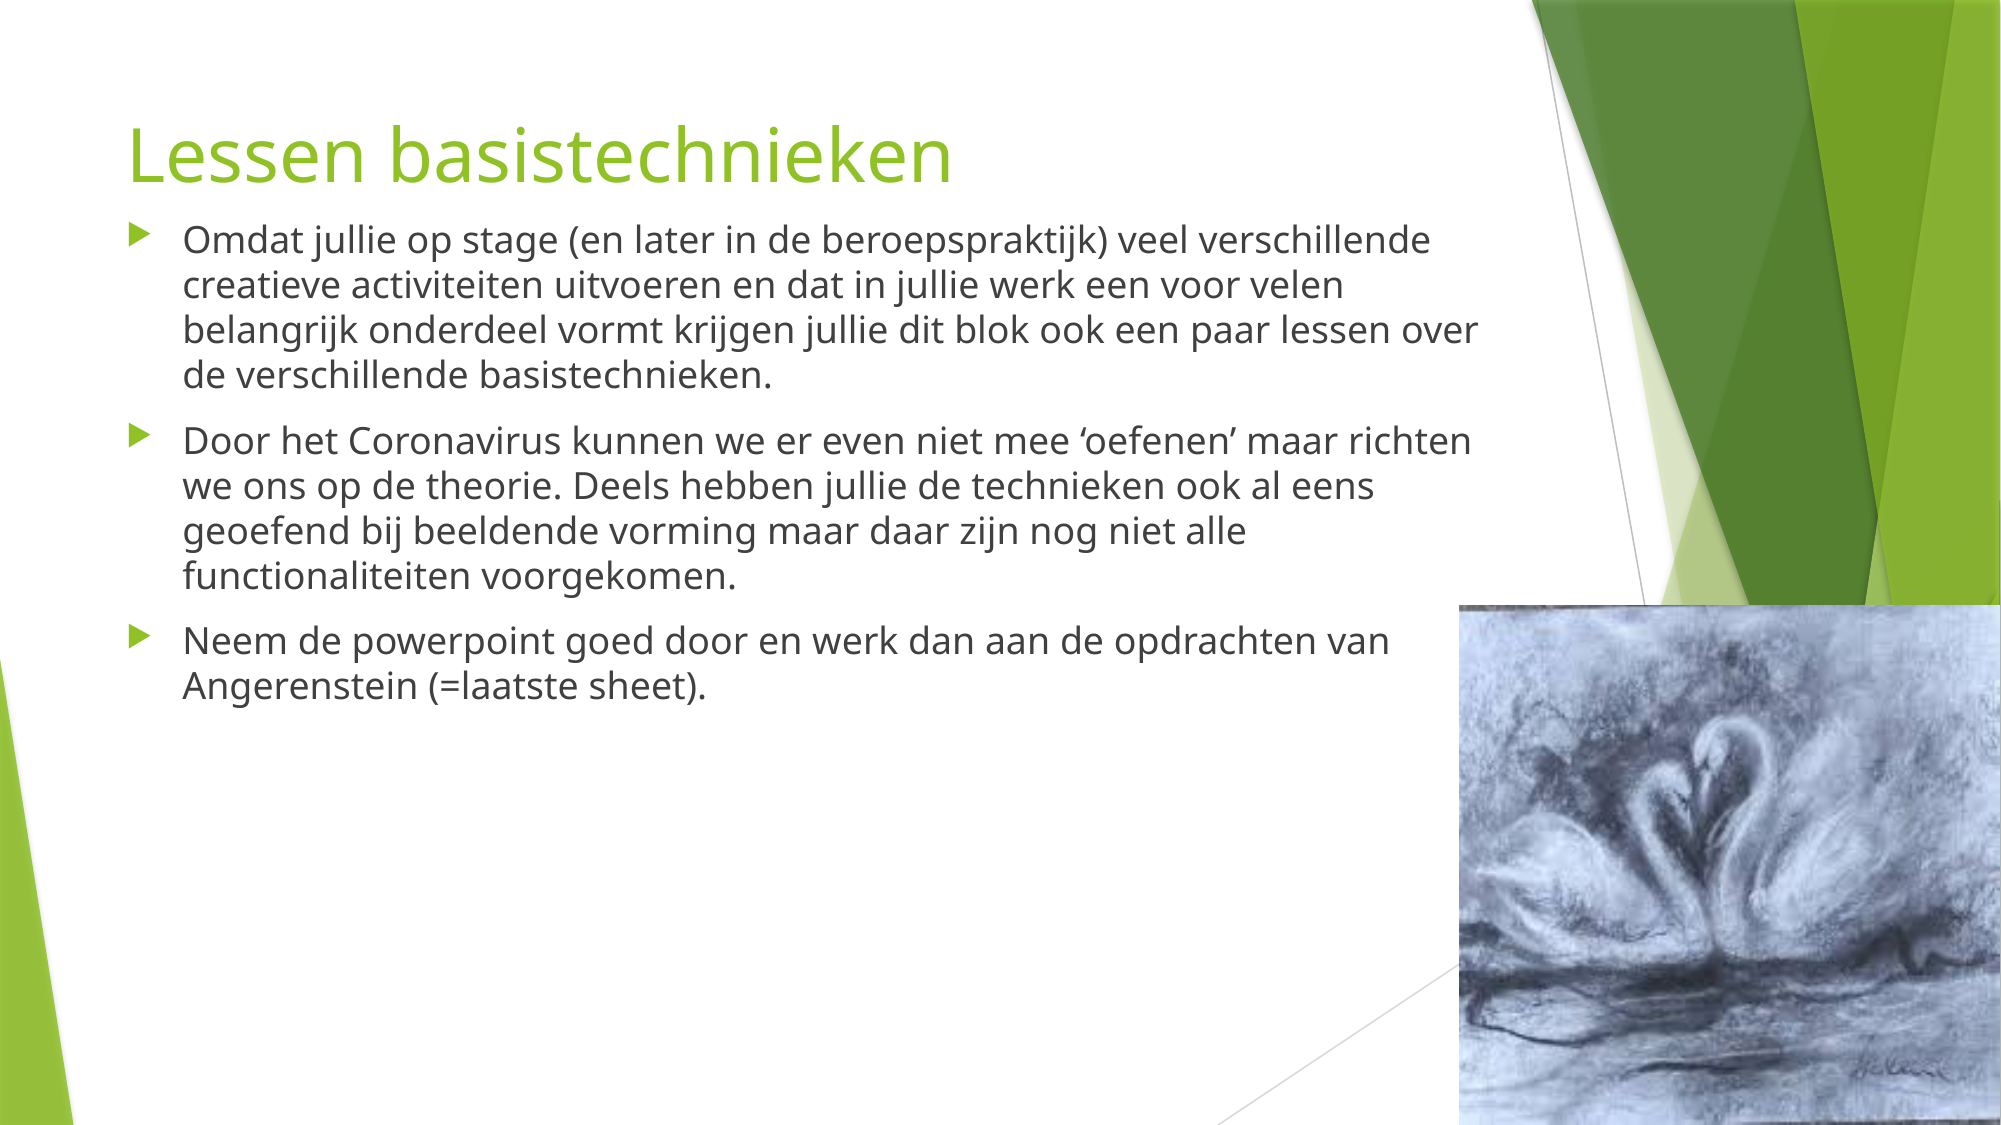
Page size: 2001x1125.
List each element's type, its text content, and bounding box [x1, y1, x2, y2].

title Lessen basistechnieken [111, 99, 1522, 208]
picture [1459, 605, 2000, 1125]
list Omdat jullie op stage (en later in de beroepspraktijk) veel verschillende creatieve activiteiten uitvoeren en dat in jullie werk een voor velen belangrijk onderdeel vormt krijgen jullie dit blok ook een paar lessen over de verschillende basistechnieken. Door het Coronavirus kunnen we er even niet mee ‘oefenen’ maar richten we ons op de theorie. Deels hebben jullie de technieken ook al eens geoefend bij beeldende vorming maar daar zijn nog niet alle functionaliteiten voorgekomen. Neem de powerpoint goed door en werk dan aan de opdrachten van Angerenstein (=laatste sheet). [111, 208, 1522, 845]
